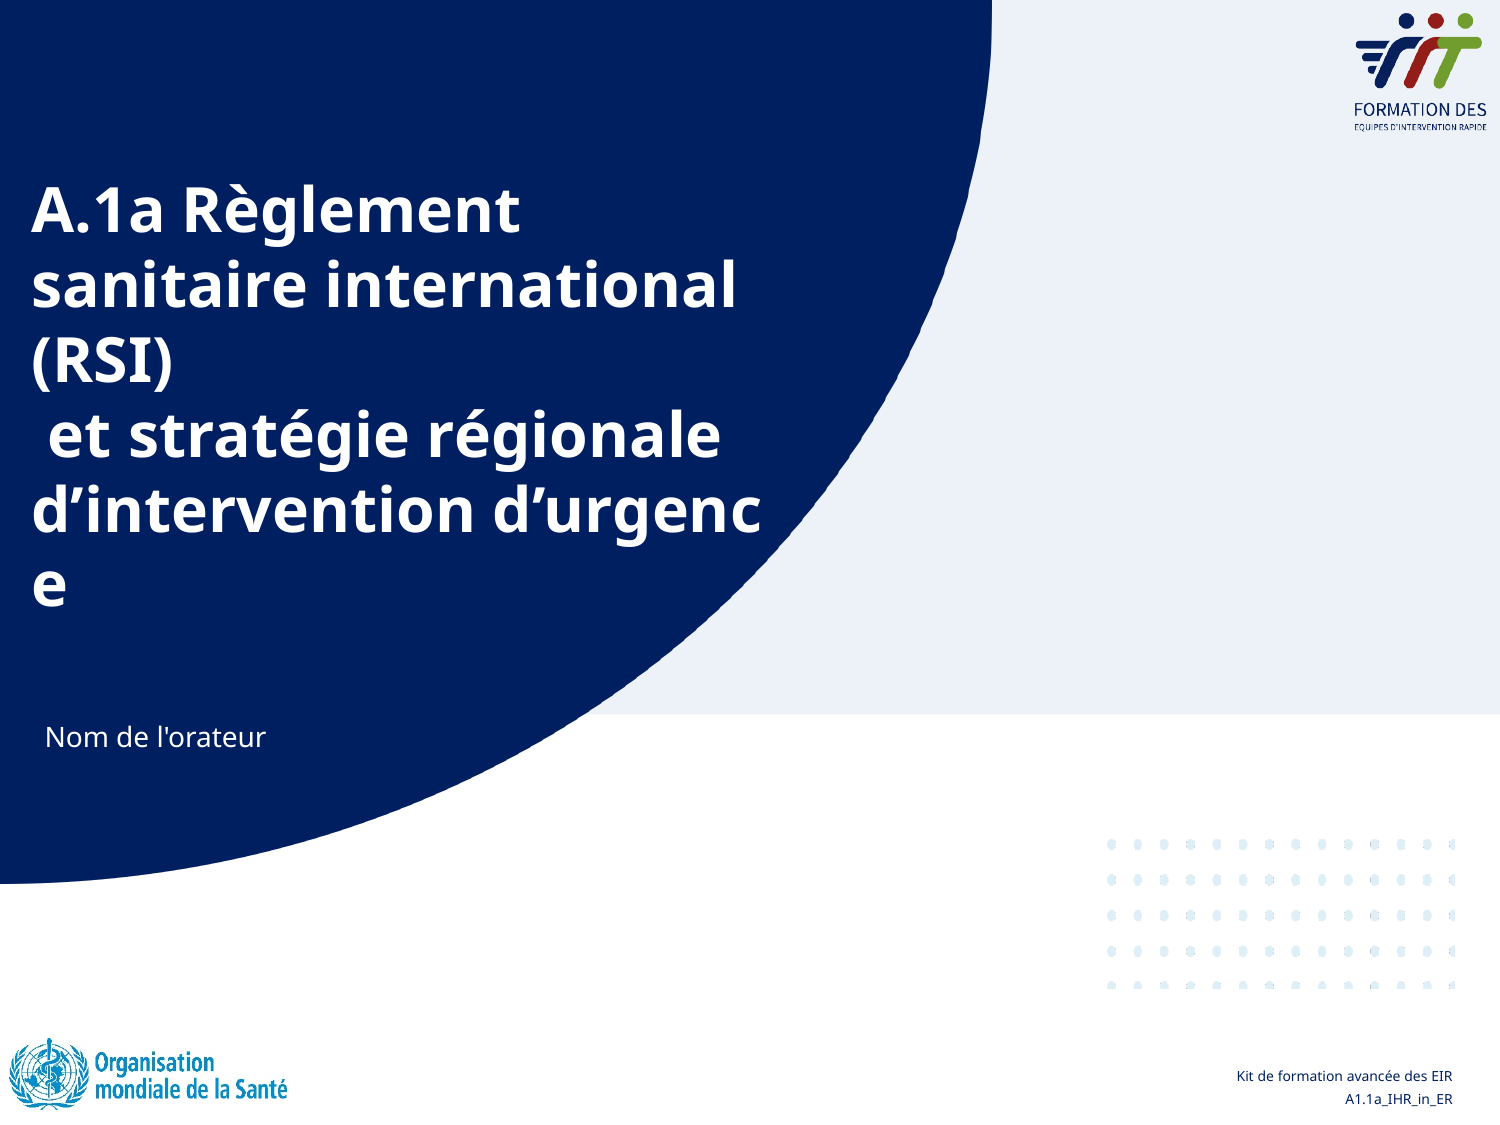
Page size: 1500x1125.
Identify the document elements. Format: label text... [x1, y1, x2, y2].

picture [9, 1038, 287, 1110]
picture [1107, 839, 1455, 989]
text_box A.1a Règlement sanitaire international (RSI) et stratégie régionale d’intervention d’urgence [25, 164, 790, 705]
picture [50, 1051, 56, 1060]
text_box Nom de l'orateur [38, 714, 377, 759]
picture [0, 0, 992, 884]
picture [1354, 12, 1487, 132]
